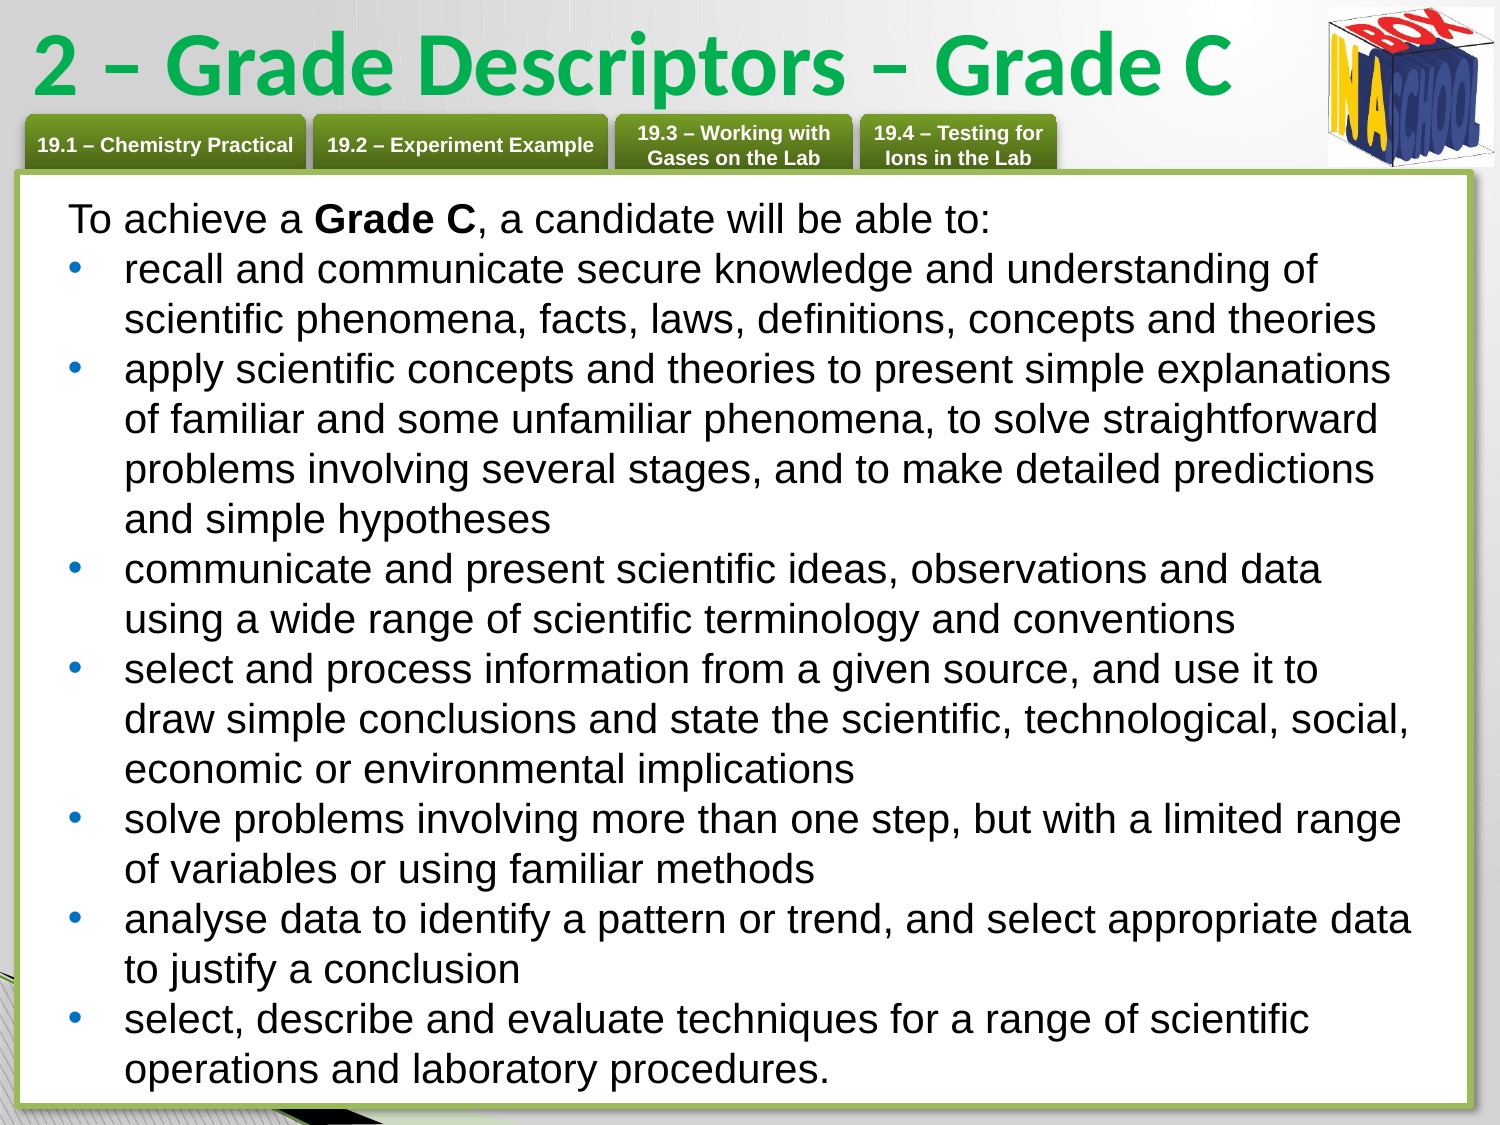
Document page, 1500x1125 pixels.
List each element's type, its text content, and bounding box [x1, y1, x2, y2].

text_box To achieve a Grade C, a candidate will be able to: recall and communicate secure knowledge and understanding of scientific phenomena, facts, laws, definitions, concepts and theories apply scientific concepts and theories to present simple explanations of familiar and some unfamiliar phenomena, to solve straightforward problems involving several stages, and to make detailed predictions and simple hypotheses communicate and present scientific ideas, observations and data using a wide range of scientific terminology and conventions select and process information from a given source, and use it to draw simple conclusions and state the scientific, technological, social, economic or environmental implications solve problems involving more than one step, but with a limited range of variables or using familiar methods analyse data to identify a pattern or trend, and select appropriate data to justify a conclusion select, describe and evaluate techniques for a range of scientific operations and laboratory procedures. [53, 184, 1436, 1100]
picture [281, 1114, 303, 1125]
title 2 – Grade Descriptors – Grade C [17, 7, 1258, 110]
picture [1328, 7, 1495, 167]
